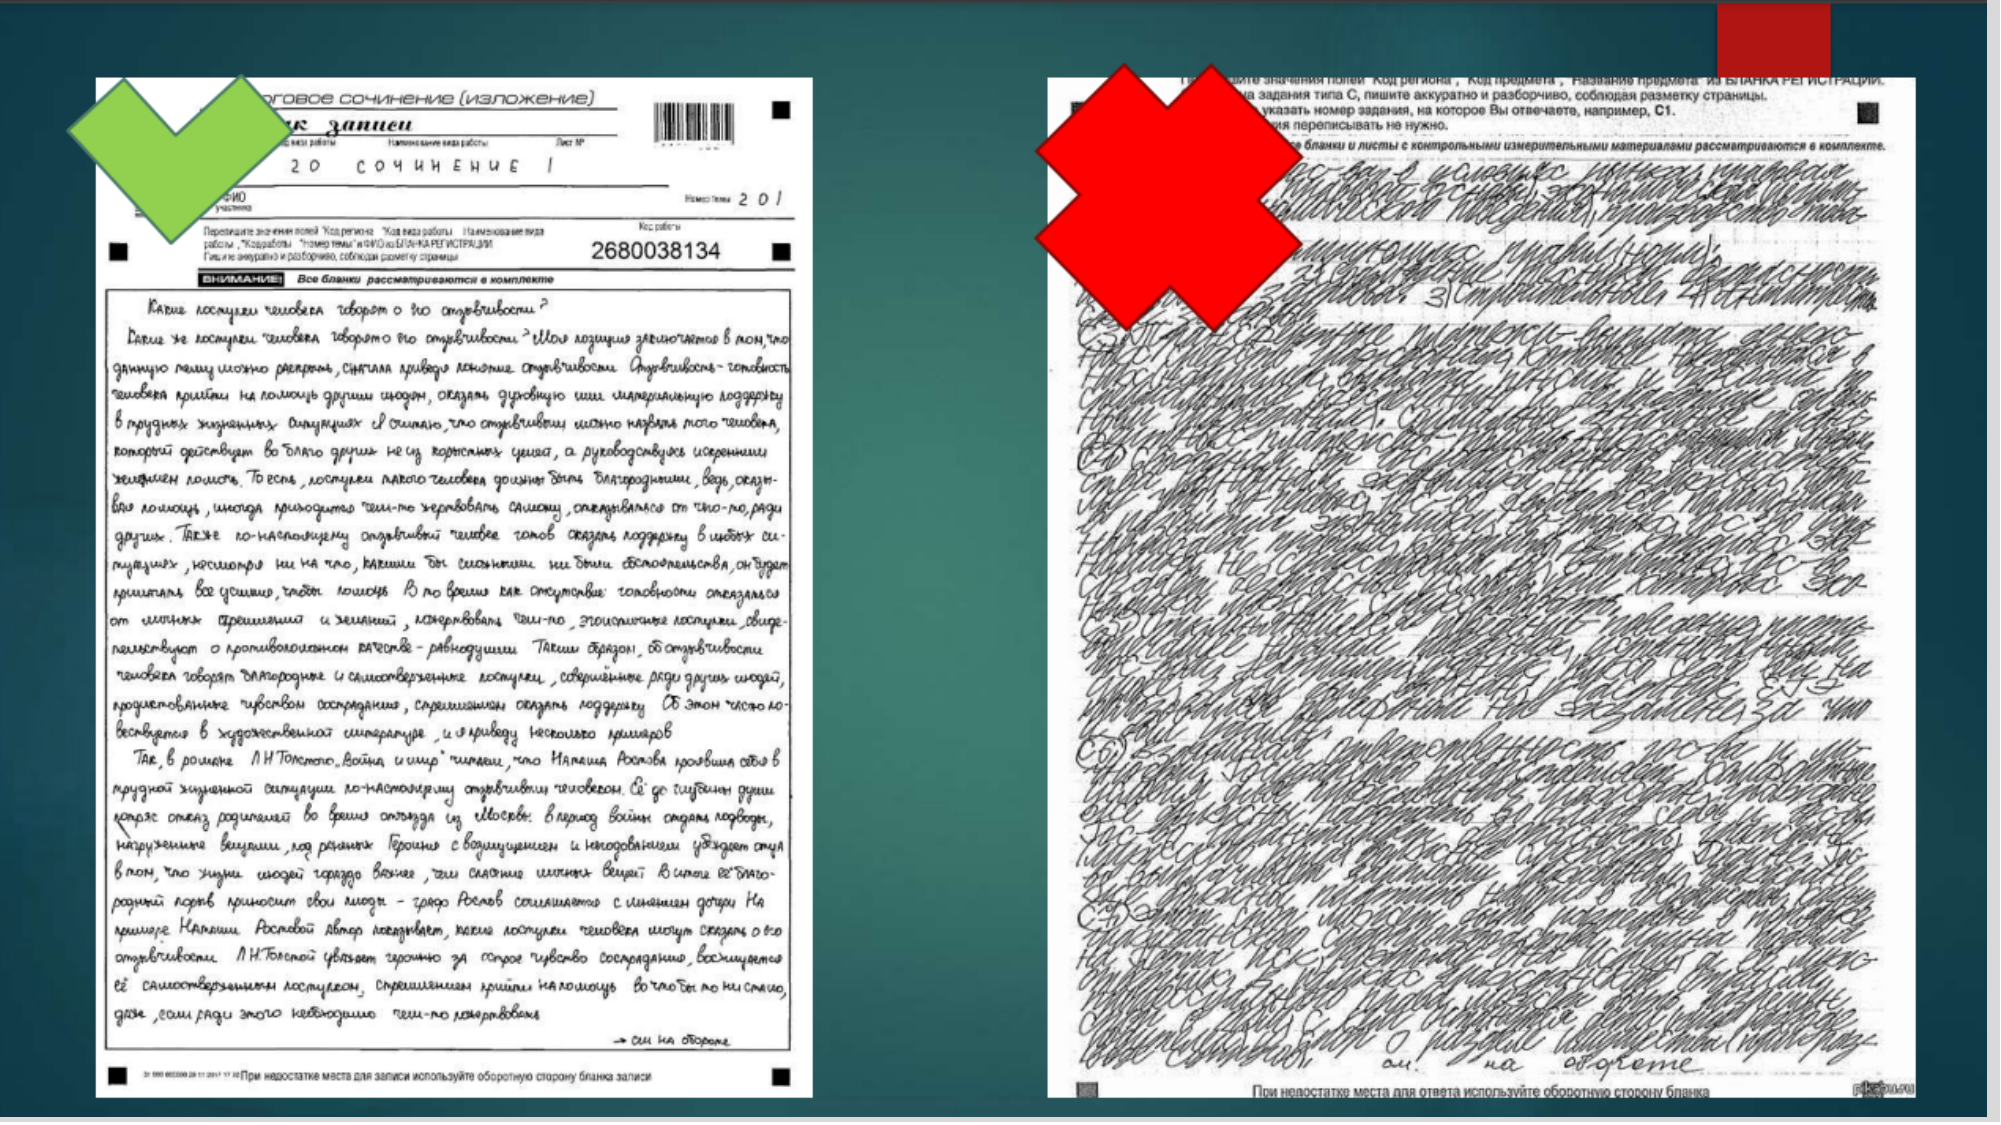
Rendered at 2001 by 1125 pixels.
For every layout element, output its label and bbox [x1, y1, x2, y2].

text_box [0, 0, 2000, 1122]
picture [0, 0, 1987, 1117]
